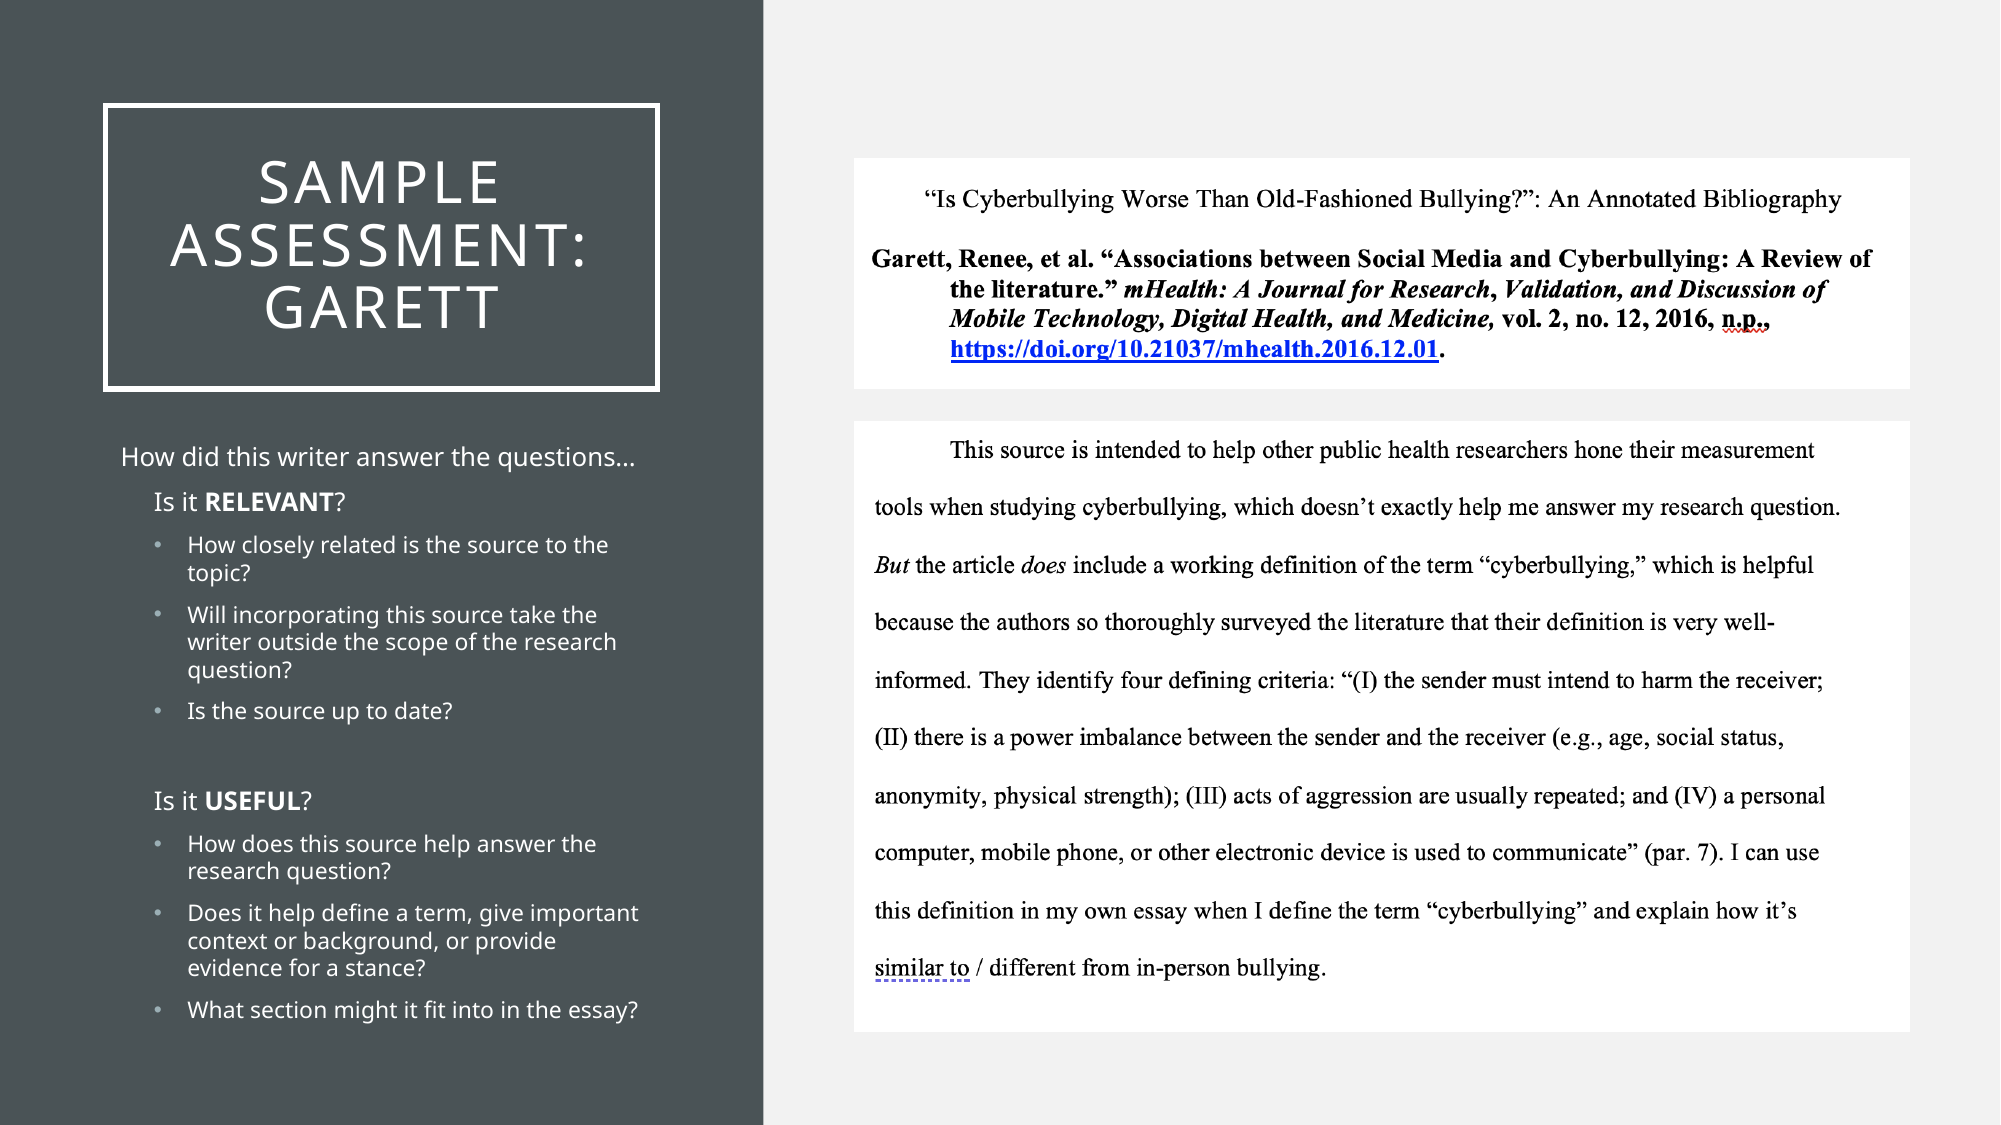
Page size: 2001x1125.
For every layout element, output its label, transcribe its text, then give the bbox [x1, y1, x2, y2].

picture [854, 158, 1910, 390]
title SAMPLE ASSESSMENT: GARETT [103, 103, 660, 392]
text_box [764, 0, 2000, 1125]
text_box [0, 0, 764, 1125]
picture [854, 421, 1910, 1032]
list How did this writer answer the questions… Is it RELEVANT? How closely related is the source to the topic? Will incorporating this source take the writer outside the scope of the research question? Is the source up to date? Is it USEFUL? How does this source help answer the research question? Does it help define a term, give important context or background, or provide evidence for a stance? What section might it fit into in the essay? [105, 432, 658, 1088]
